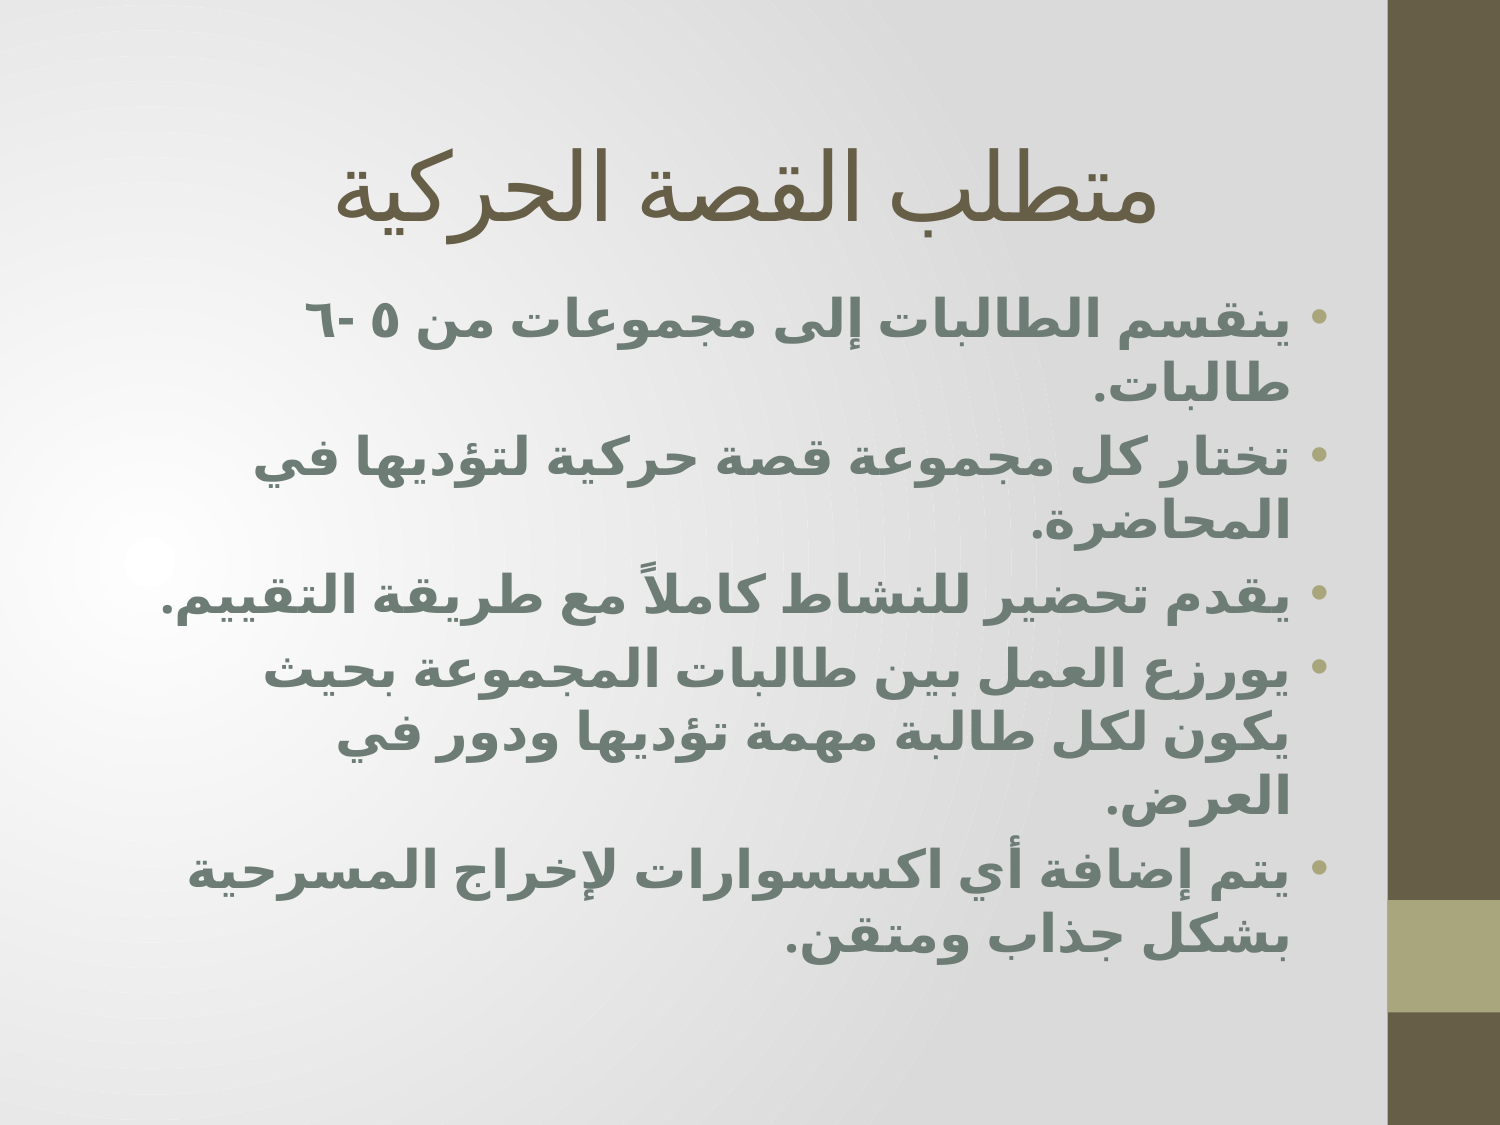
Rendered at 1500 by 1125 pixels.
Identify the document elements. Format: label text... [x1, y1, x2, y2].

title متطلب القصة الحركية [171, 89, 1324, 277]
list ينقسم الطالبات إلى مجموعات من ٥ -٦ طالبات. تختار كل مجموعة قصة حركية لتؤديها في المحاضرة. يقدم تحضير للنشاط كاملاً مع طريقة التقييم. يورزع العمل بين طالبات المجموعة بحيث يكون لكل طالبة مهمة تؤديها ودور في العرض. يتم إضافة أي اكسسوارات لإخراج المسرحية بشكل جذاب ومتقن. [140, 277, 1359, 992]
